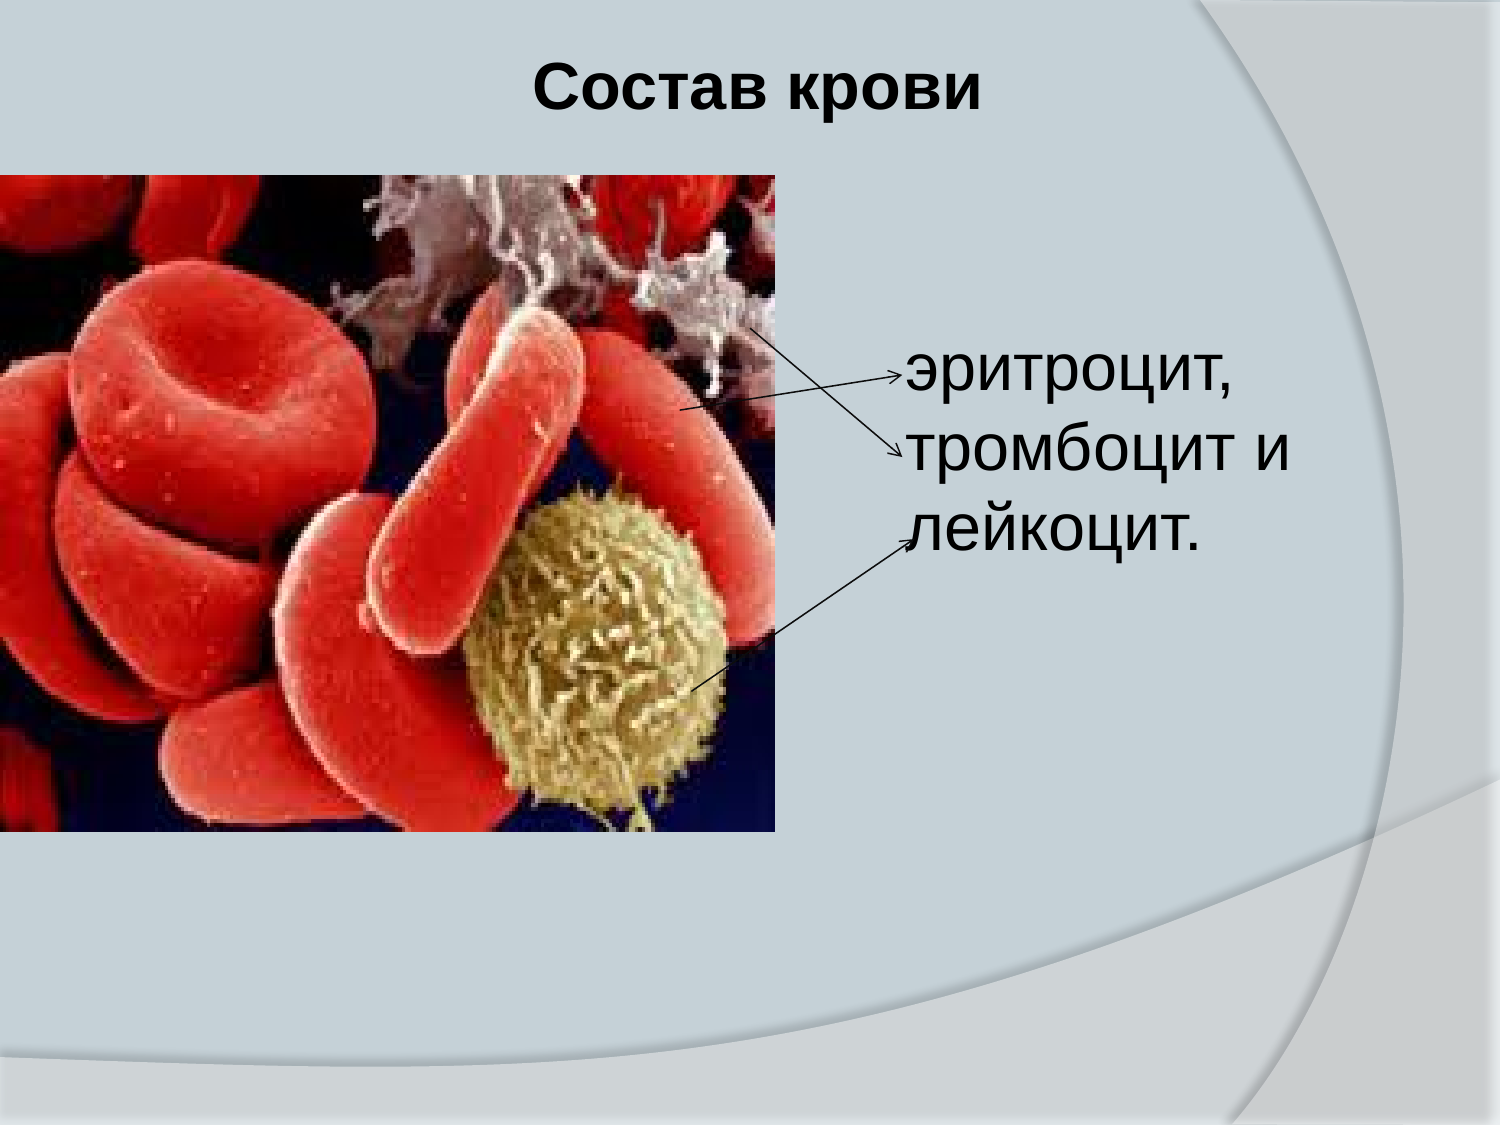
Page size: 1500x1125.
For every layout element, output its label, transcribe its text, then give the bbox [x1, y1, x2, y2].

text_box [691, 538, 915, 692]
picture [0, 175, 776, 833]
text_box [749, 327, 903, 458]
text_box эритроцит, тромбоцит и лейкоцит. [890, 316, 1500, 571]
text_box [679, 374, 739, 411]
text_box Состав крови [517, 35, 999, 130]
